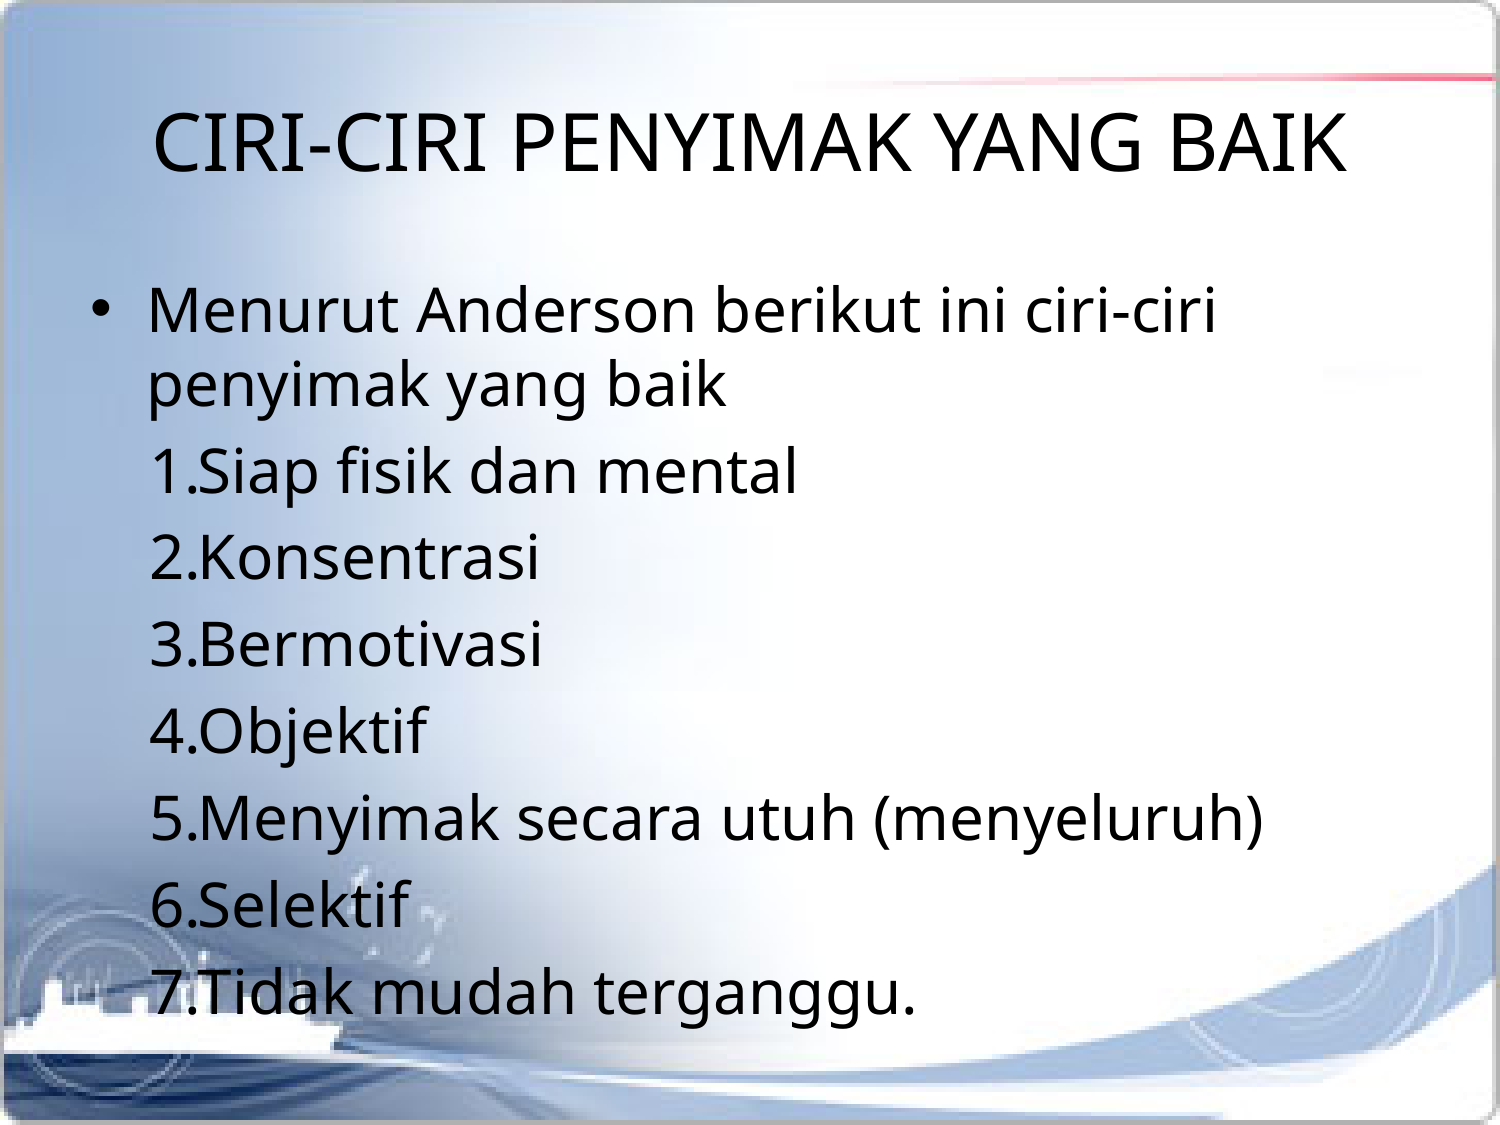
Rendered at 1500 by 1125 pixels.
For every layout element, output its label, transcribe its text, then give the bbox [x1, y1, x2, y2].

title CIRI-CIRI PENYIMAK YANG BAIK [75, 45, 1425, 233]
list Menurut Anderson berikut ini ciri-ciri penyimak yang baik Siap fisik dan mental Konsentrasi Bermotivasi Objektif Menyimak secara utuh (menyeluruh) Selektif Tidak mudah terganggu. [75, 262, 1425, 1038]
picture [0, 0, 1500, 1125]
